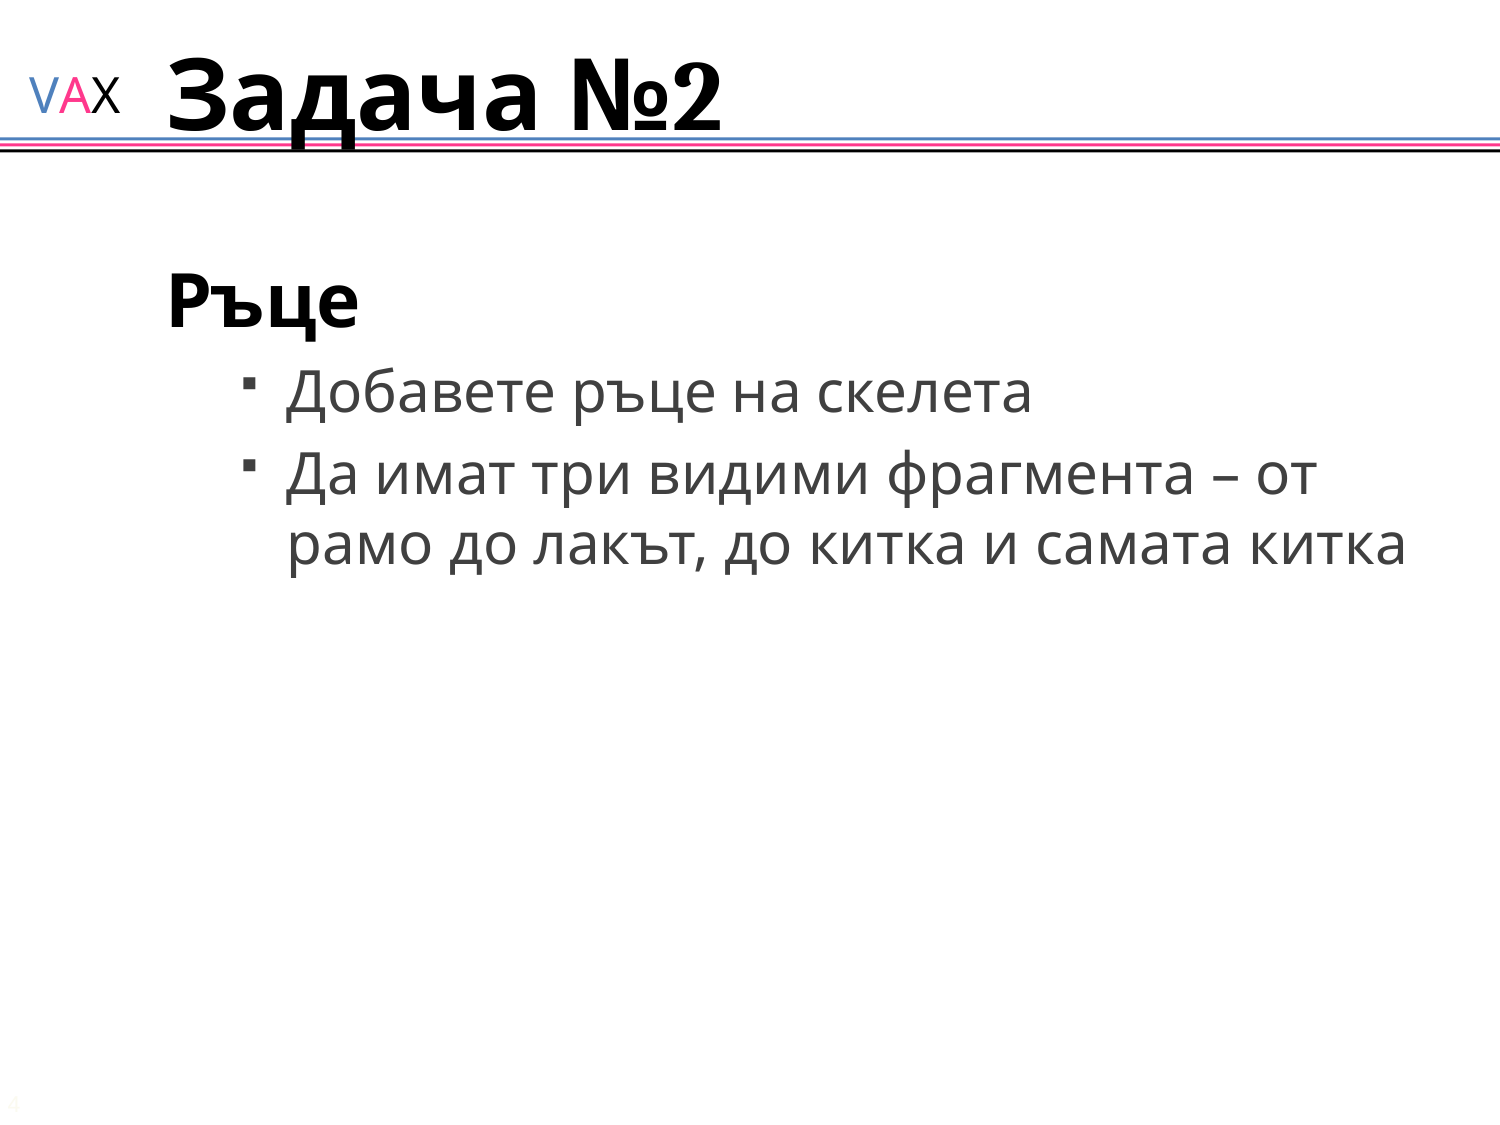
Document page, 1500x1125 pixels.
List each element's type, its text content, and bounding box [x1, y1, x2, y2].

list Ръце Добавете ръце на скелета Да имат три видими фрагмента – от рамо до лакът, до китка и самата китка [150, 200, 1488, 1113]
title Задача №2 [0, 37, 1500, 144]
